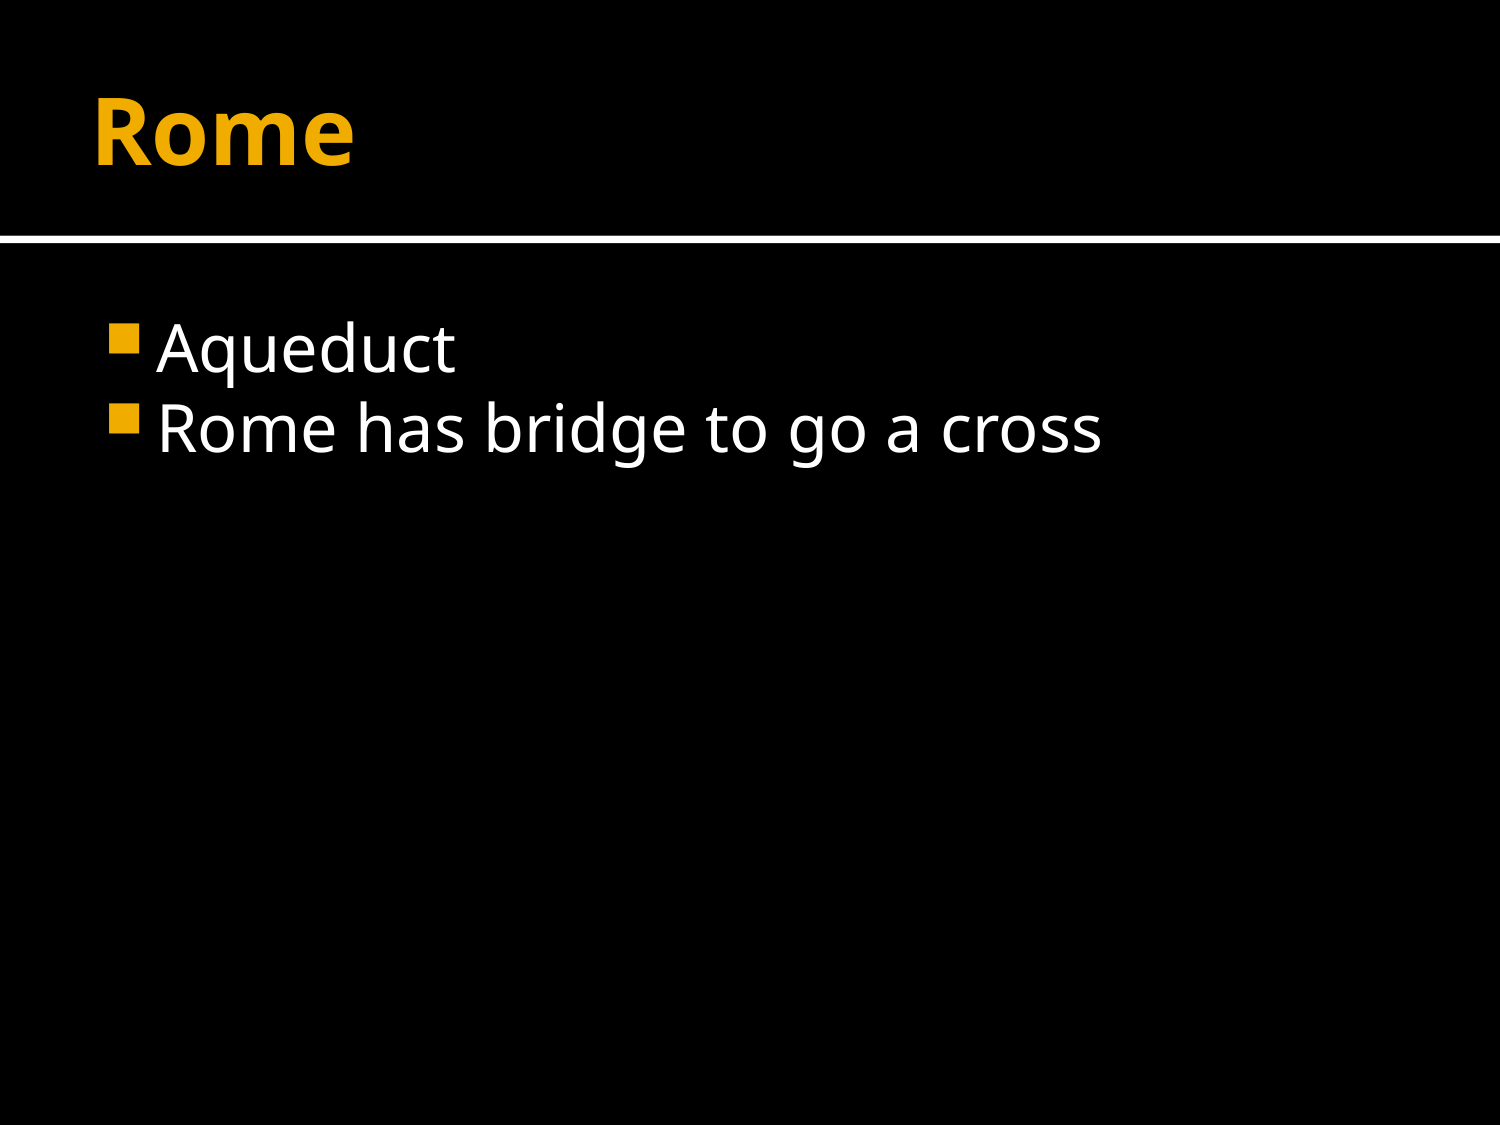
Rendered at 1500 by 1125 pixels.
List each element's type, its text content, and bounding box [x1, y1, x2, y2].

list Aqueduct Rome has bridge to go a cross [75, 291, 1425, 1050]
title Rome [75, 25, 1425, 231]
